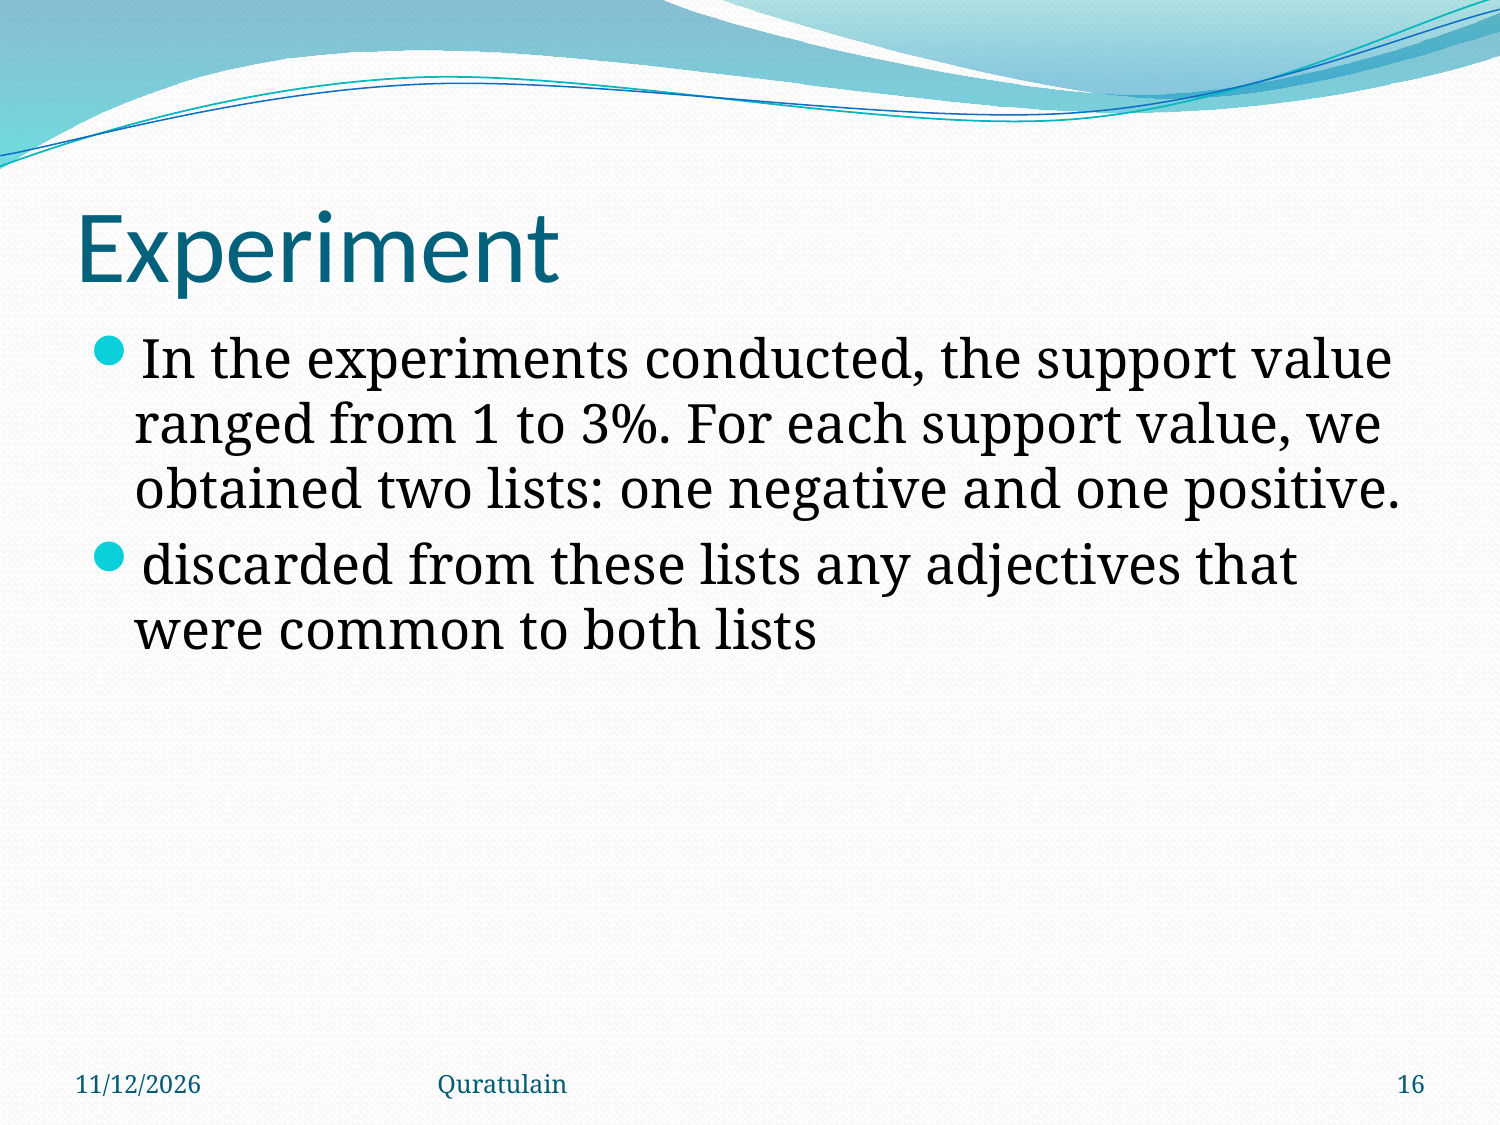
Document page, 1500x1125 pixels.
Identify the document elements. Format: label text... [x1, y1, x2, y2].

list In the experiments conducted, the support value ranged from 1 to 3%. For each support value, we obtained two lists: one negative and one positive. discarded from these lists any adjectives that were common to both lists [75, 317, 1425, 1038]
title Experiment [75, 115, 1425, 303]
slide_number 16 [1299, 1042, 1425, 1103]
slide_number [75, 1042, 425, 1103]
footer Quratulain [437, 1042, 988, 1103]
